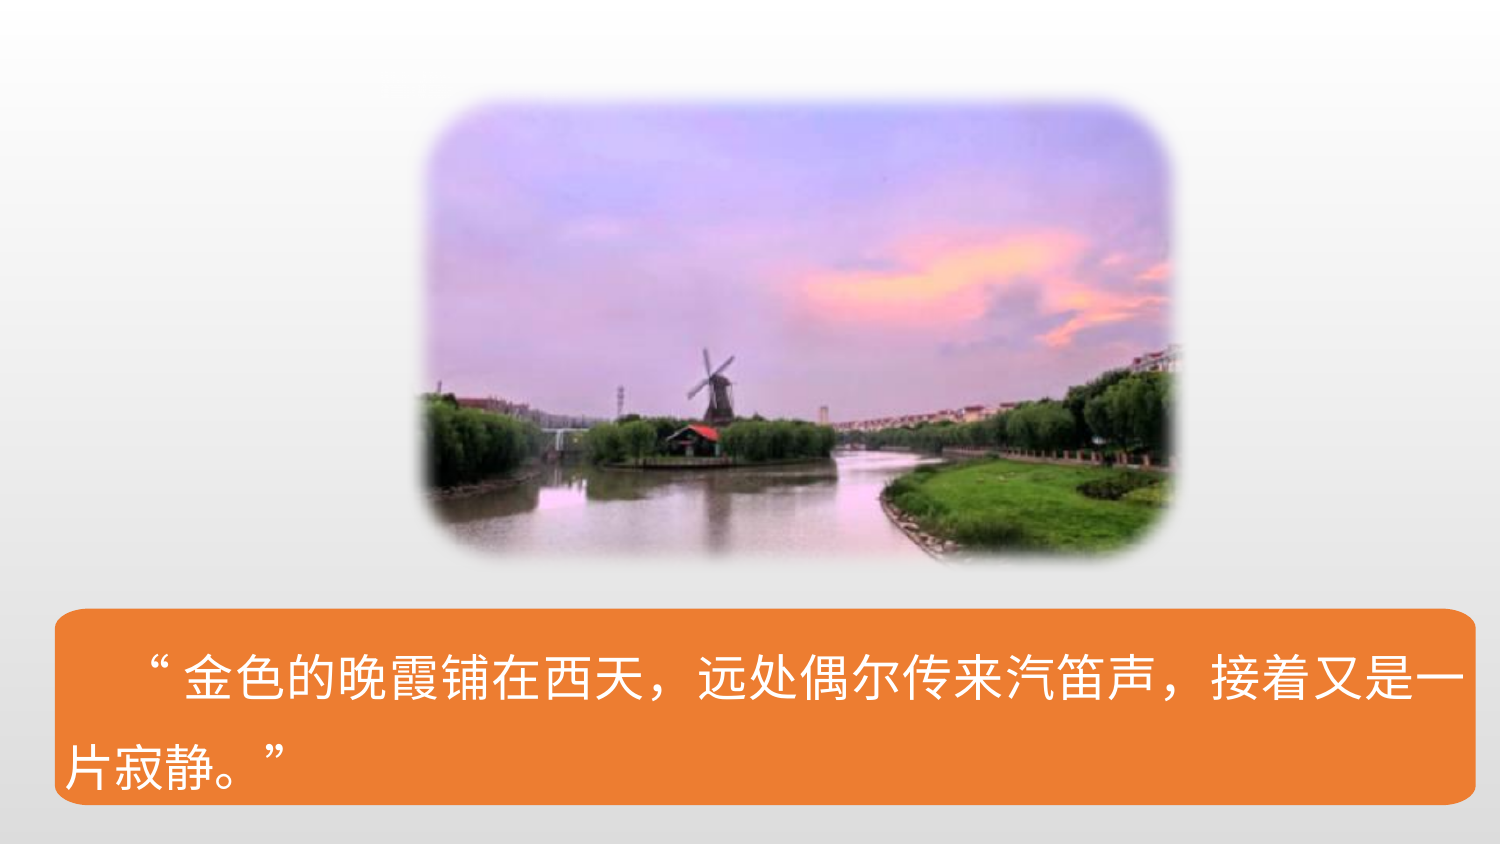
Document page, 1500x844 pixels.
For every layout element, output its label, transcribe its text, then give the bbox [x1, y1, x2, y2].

text_box “金色的晚霞铺在西天，远处偶尔传来汽笛声，接着又是一片寂静。” [54, 608, 1476, 806]
picture [406, 84, 1189, 572]
